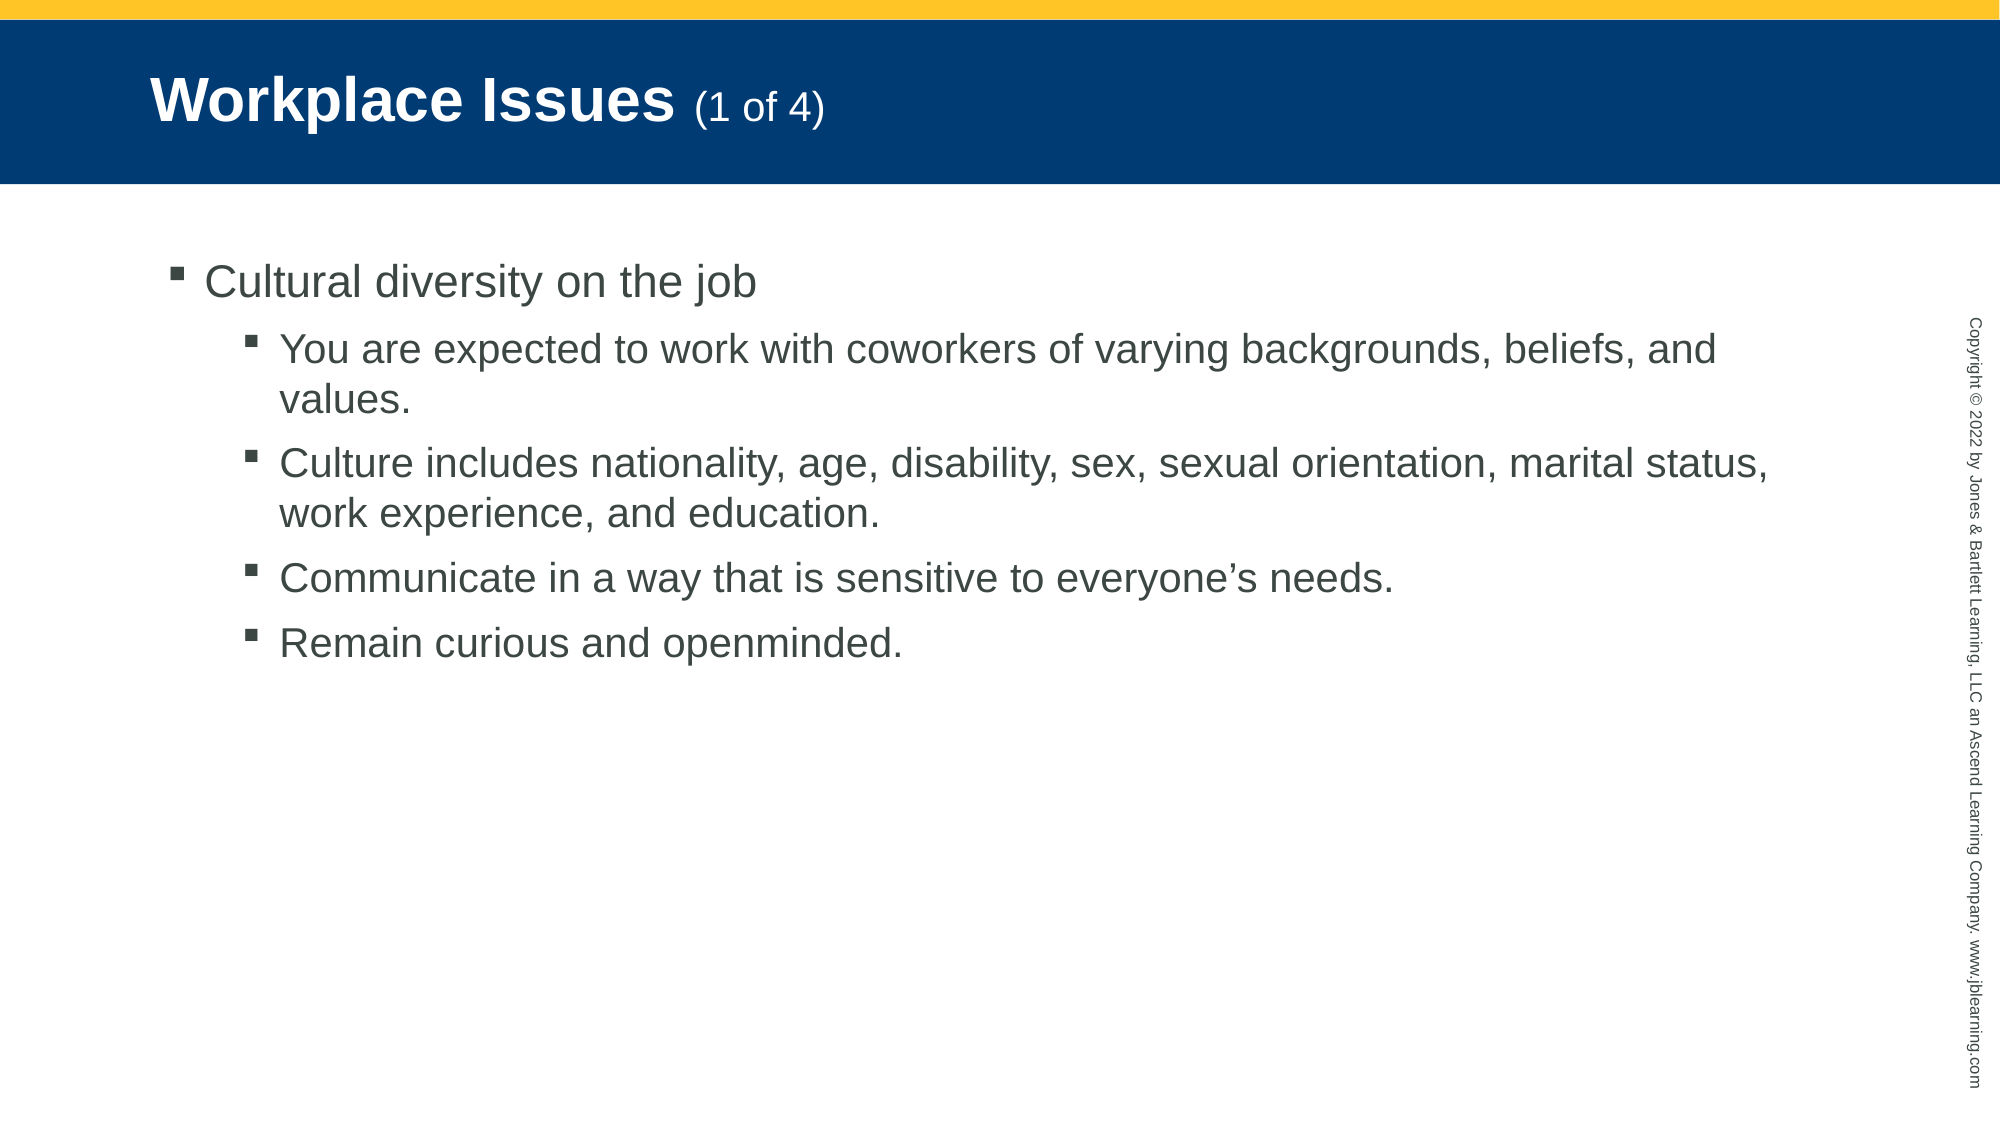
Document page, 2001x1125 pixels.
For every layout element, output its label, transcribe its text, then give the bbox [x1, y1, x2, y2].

title Workplace Issues (1 of 4) [0, 19, 2000, 185]
list Cultural diversity on the job You are expected to work with coworkers of varying backgrounds, beliefs, and values. Culture includes nationality, age, disability, sex, sexual orientation, marital status, work experience, and education. Communicate in a way that is sensitive to everyone’s needs. Remain curious and openminded. [151, 244, 1840, 1016]
